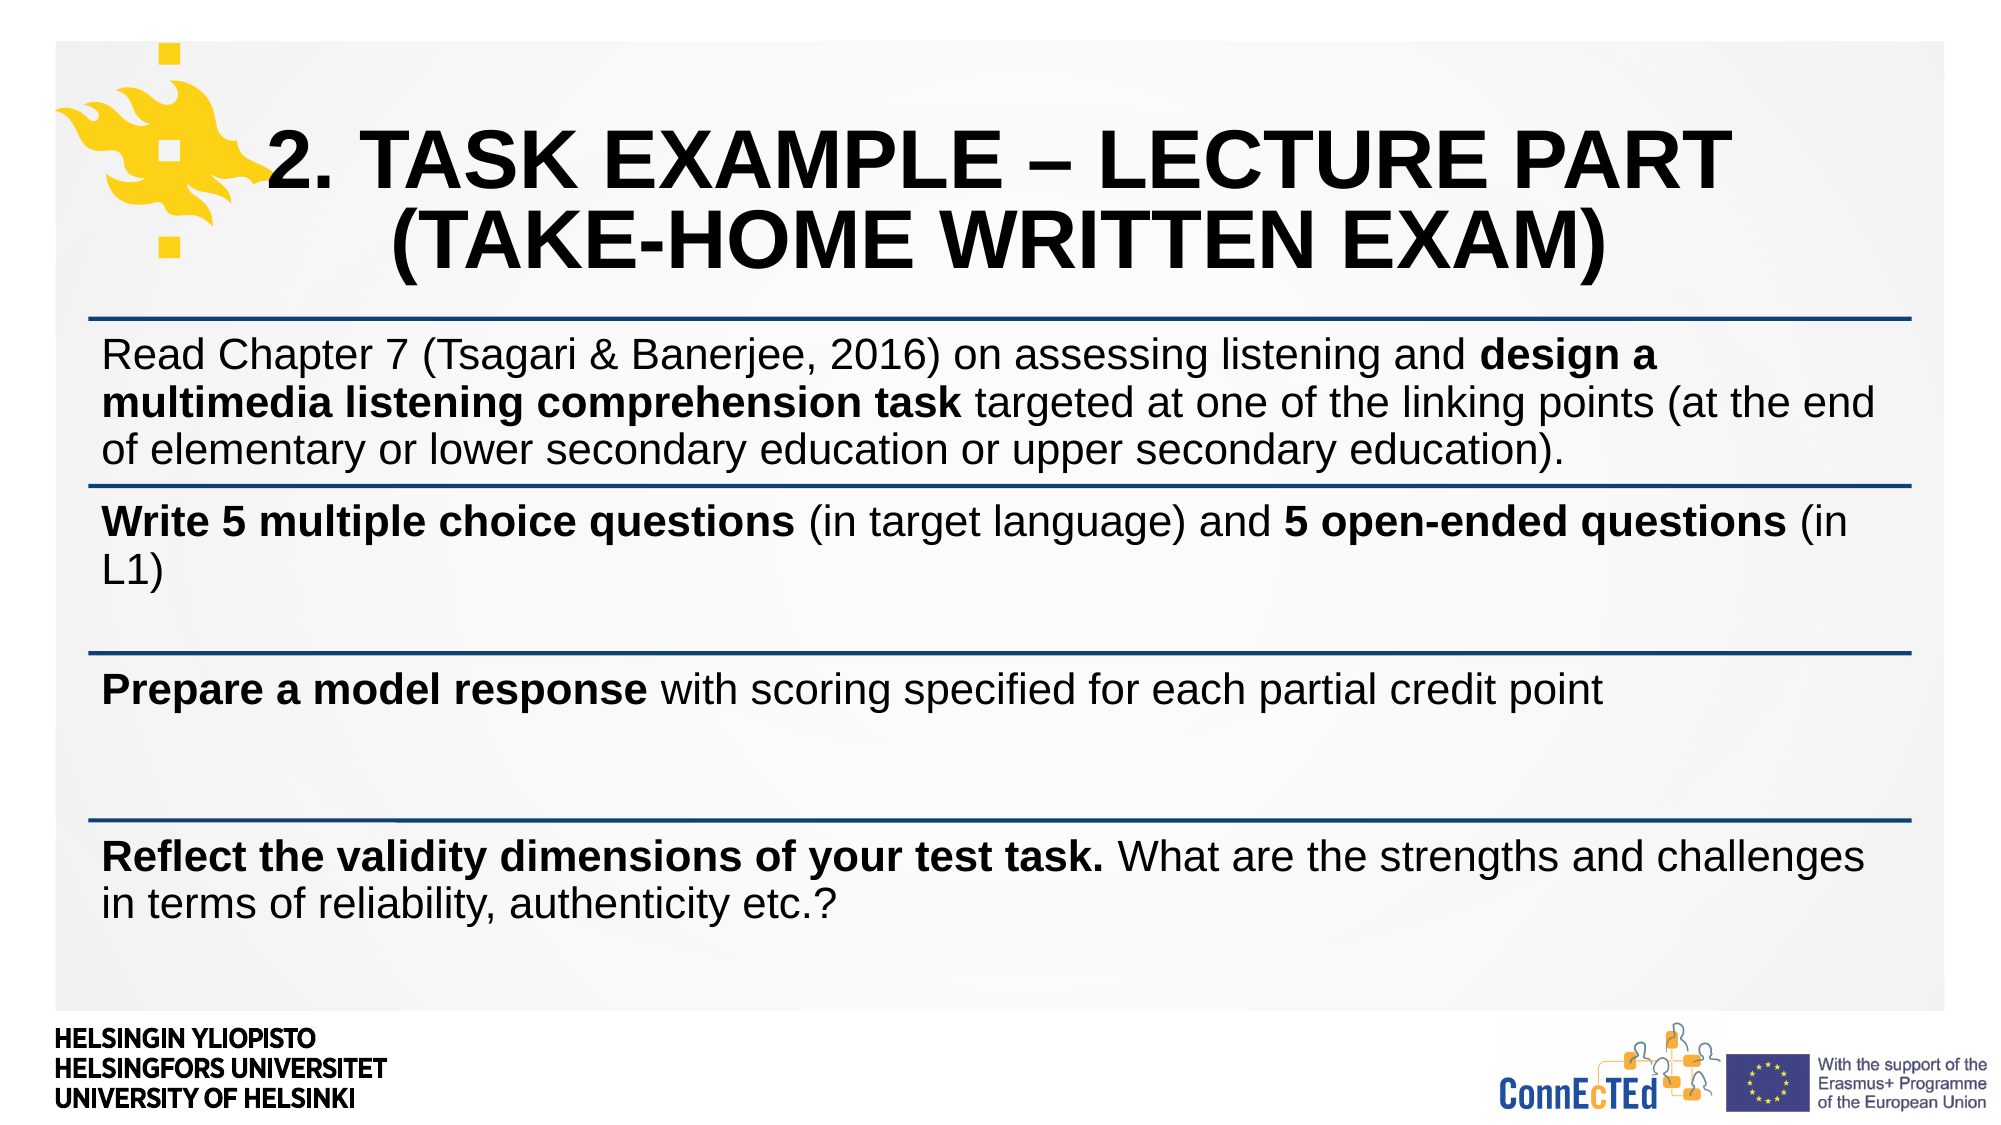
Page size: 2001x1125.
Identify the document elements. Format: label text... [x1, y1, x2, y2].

picture [1497, 1021, 1987, 1115]
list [88, 318, 1912, 988]
title 2. Task example – lecture part (take-home written exam) [54, 117, 1946, 319]
picture [55, 112, 66, 117]
picture [55, 41, 1945, 117]
picture [55, 319, 1945, 1011]
